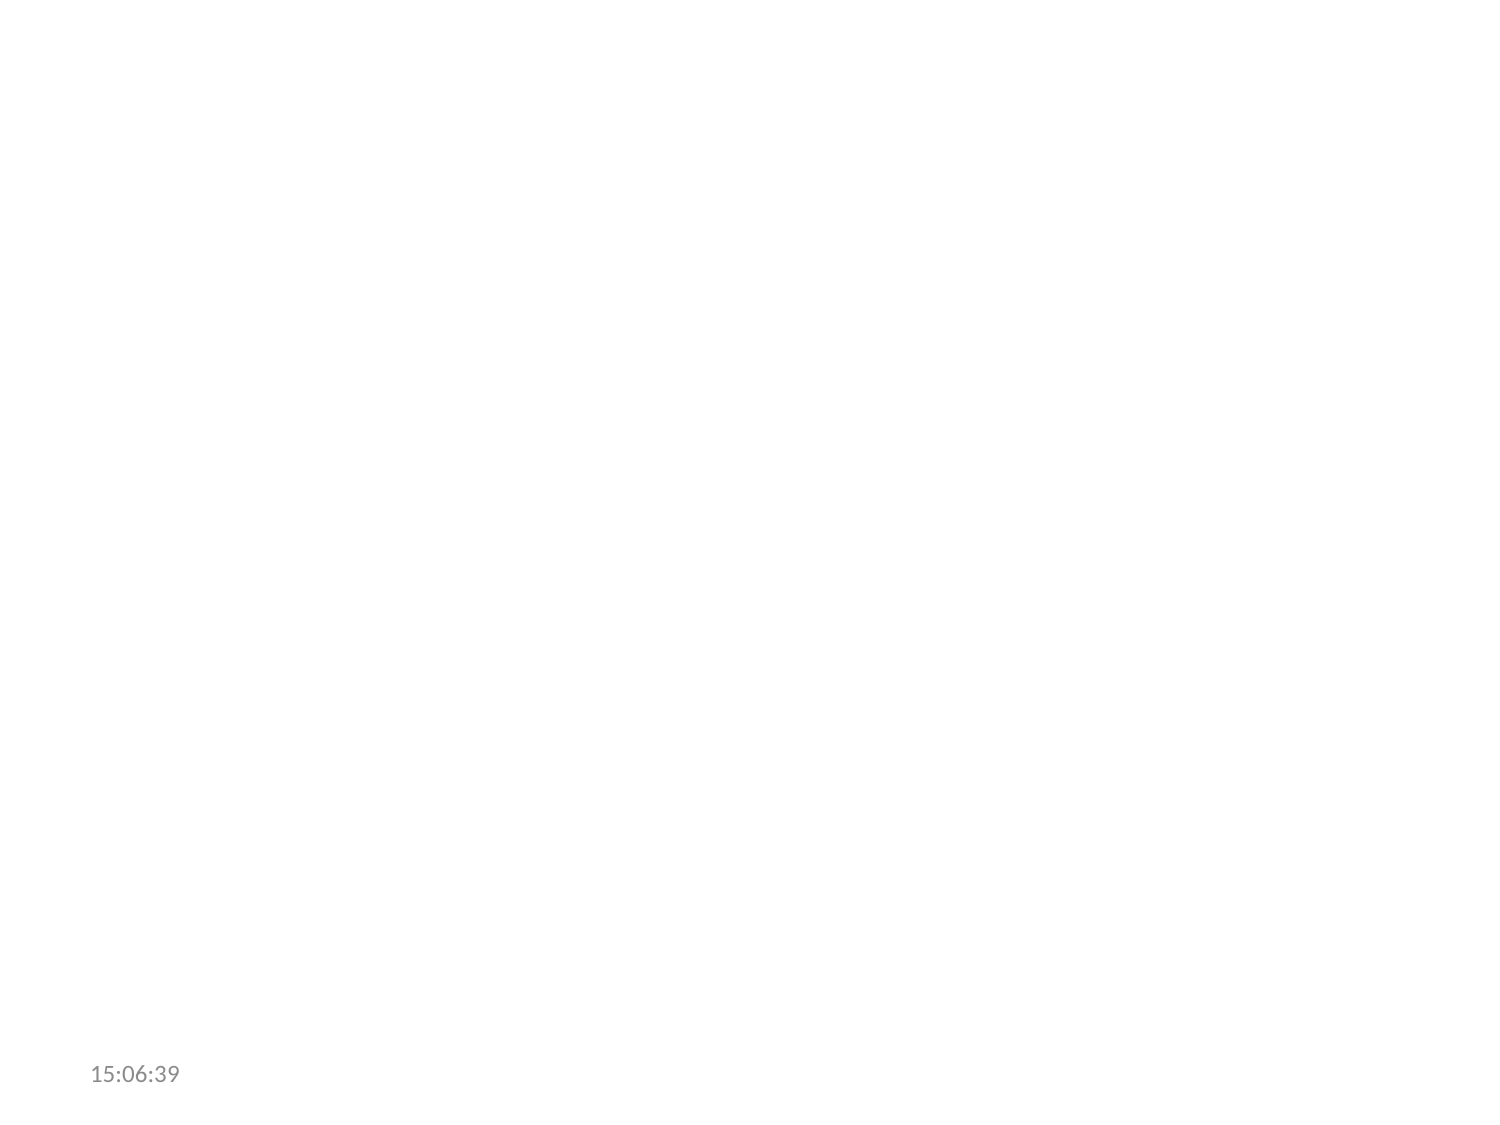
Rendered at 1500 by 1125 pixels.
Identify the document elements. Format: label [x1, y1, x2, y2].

slide_number [75, 1042, 425, 1103]
